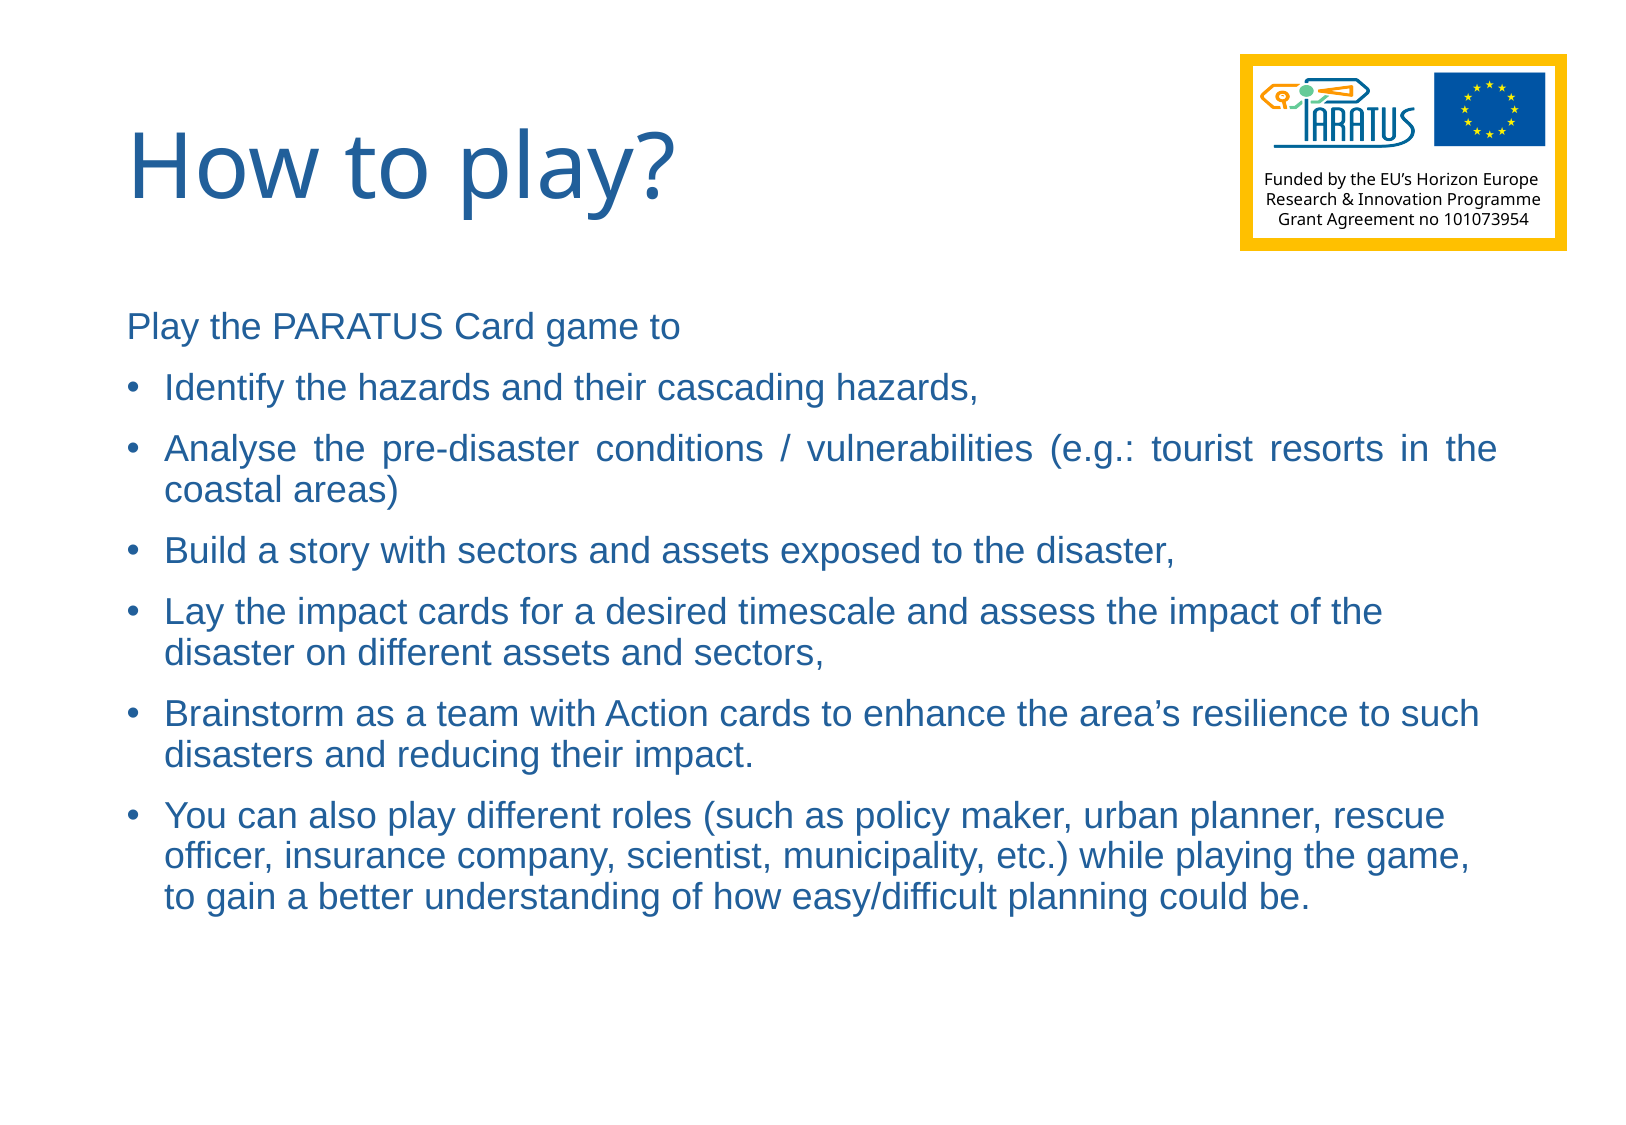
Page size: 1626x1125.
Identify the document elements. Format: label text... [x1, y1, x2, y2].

title How to play? [111, 59, 1230, 278]
list Play the PARATUS Card game to Identify the hazards and their cascading hazards, Analyse the pre-disaster conditions / vulnerabilities (e.g.: tourist resorts in the coastal areas) Build a story with sectors and assets exposed to the disaster, Lay the impact cards for a desired timescale and assess the impact of the disaster on different assets and sectors, Brainstorm as a team with Action cards to enhance the area’s resilience to such disasters and reducing their impact. You can also play different roles (such as policy maker, urban planner, rescue officer, insurance company, scientist, municipality, etc.) while playing the game, to gain a better understanding of how easy/difficult planning could be. [111, 299, 1514, 1014]
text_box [1246, 59, 1562, 246]
